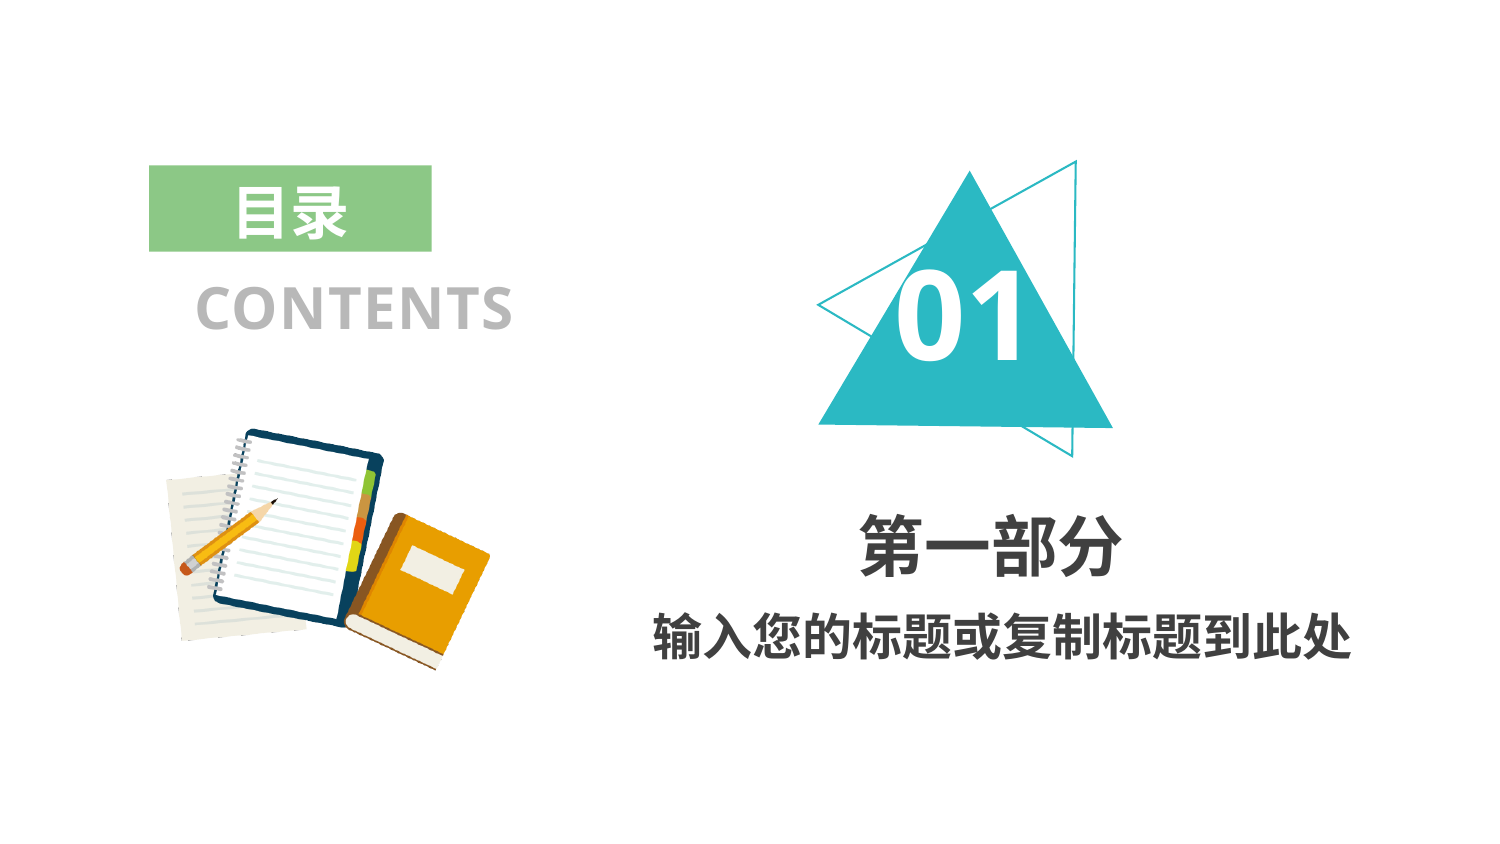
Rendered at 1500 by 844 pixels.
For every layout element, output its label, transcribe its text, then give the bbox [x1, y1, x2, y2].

picture [166, 428, 490, 671]
text_box 01 [816, 337, 1022, 429]
text_box 第一部分 [857, 509, 1156, 581]
text_box 01 [924, 168, 991, 244]
text_box 输入您的标题或复制标题到此处 [652, 599, 1361, 671]
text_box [149, 165, 521, 347]
text_box [816, 159, 1077, 459]
text_box 01 [1074, 357, 1115, 430]
